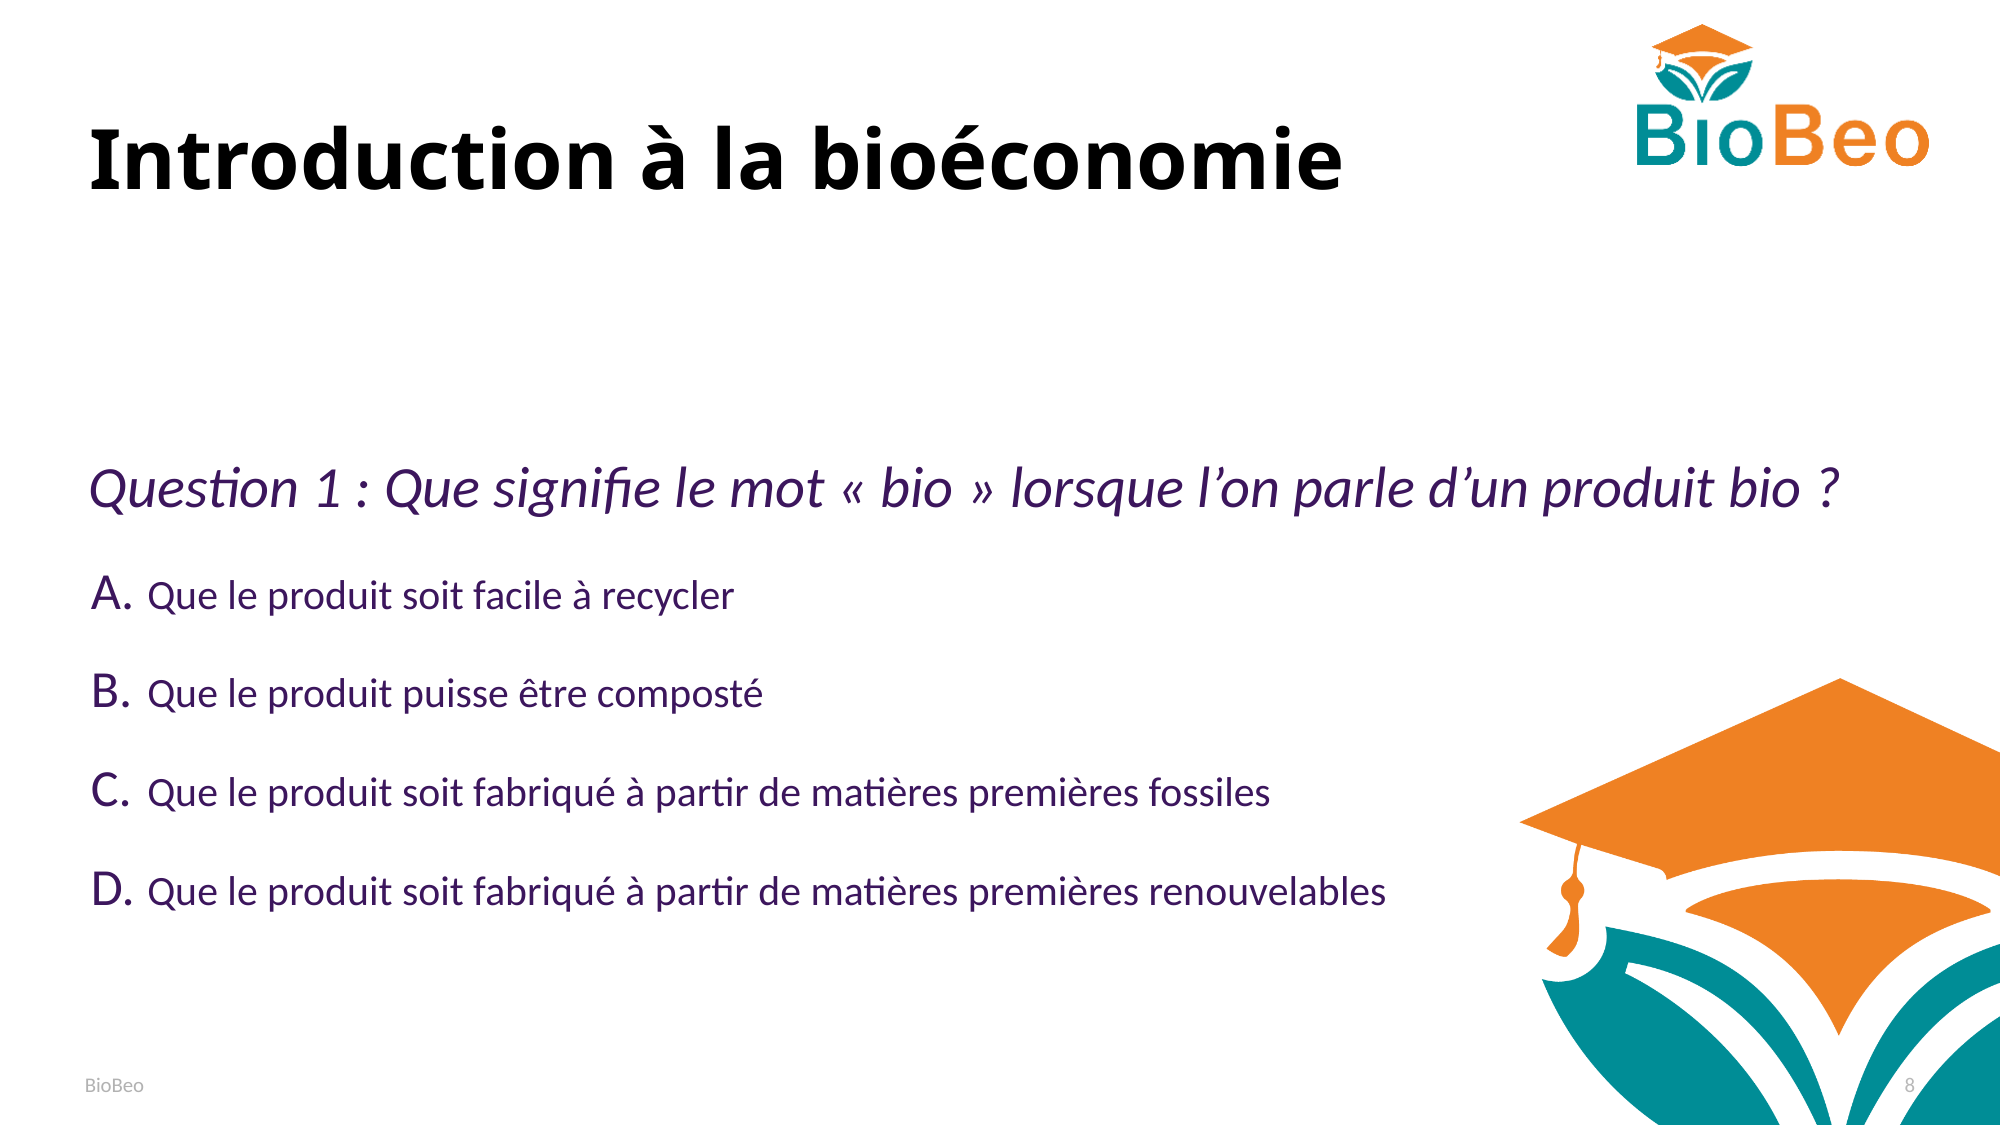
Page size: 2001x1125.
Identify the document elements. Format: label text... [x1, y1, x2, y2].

footer BioBeo [69, 1065, 1805, 1103]
text_box Question 1 : Que signifie le mot « bio » lorsque l’on parle d’un produit bio ? Que le produit soit facile à recycler Que le produit puisse être composté Que le produit soit fabriqué à partir de matières premières fossiles Que le produit soit fabriqué à partir de matières premières renouvelables [74, 441, 1874, 921]
title Introduction à la bioéconomie [74, 88, 1935, 237]
picture [1635, 22, 1931, 88]
picture [1478, 618, 2000, 1125]
slide_number 8 [1818, 1065, 1931, 1103]
